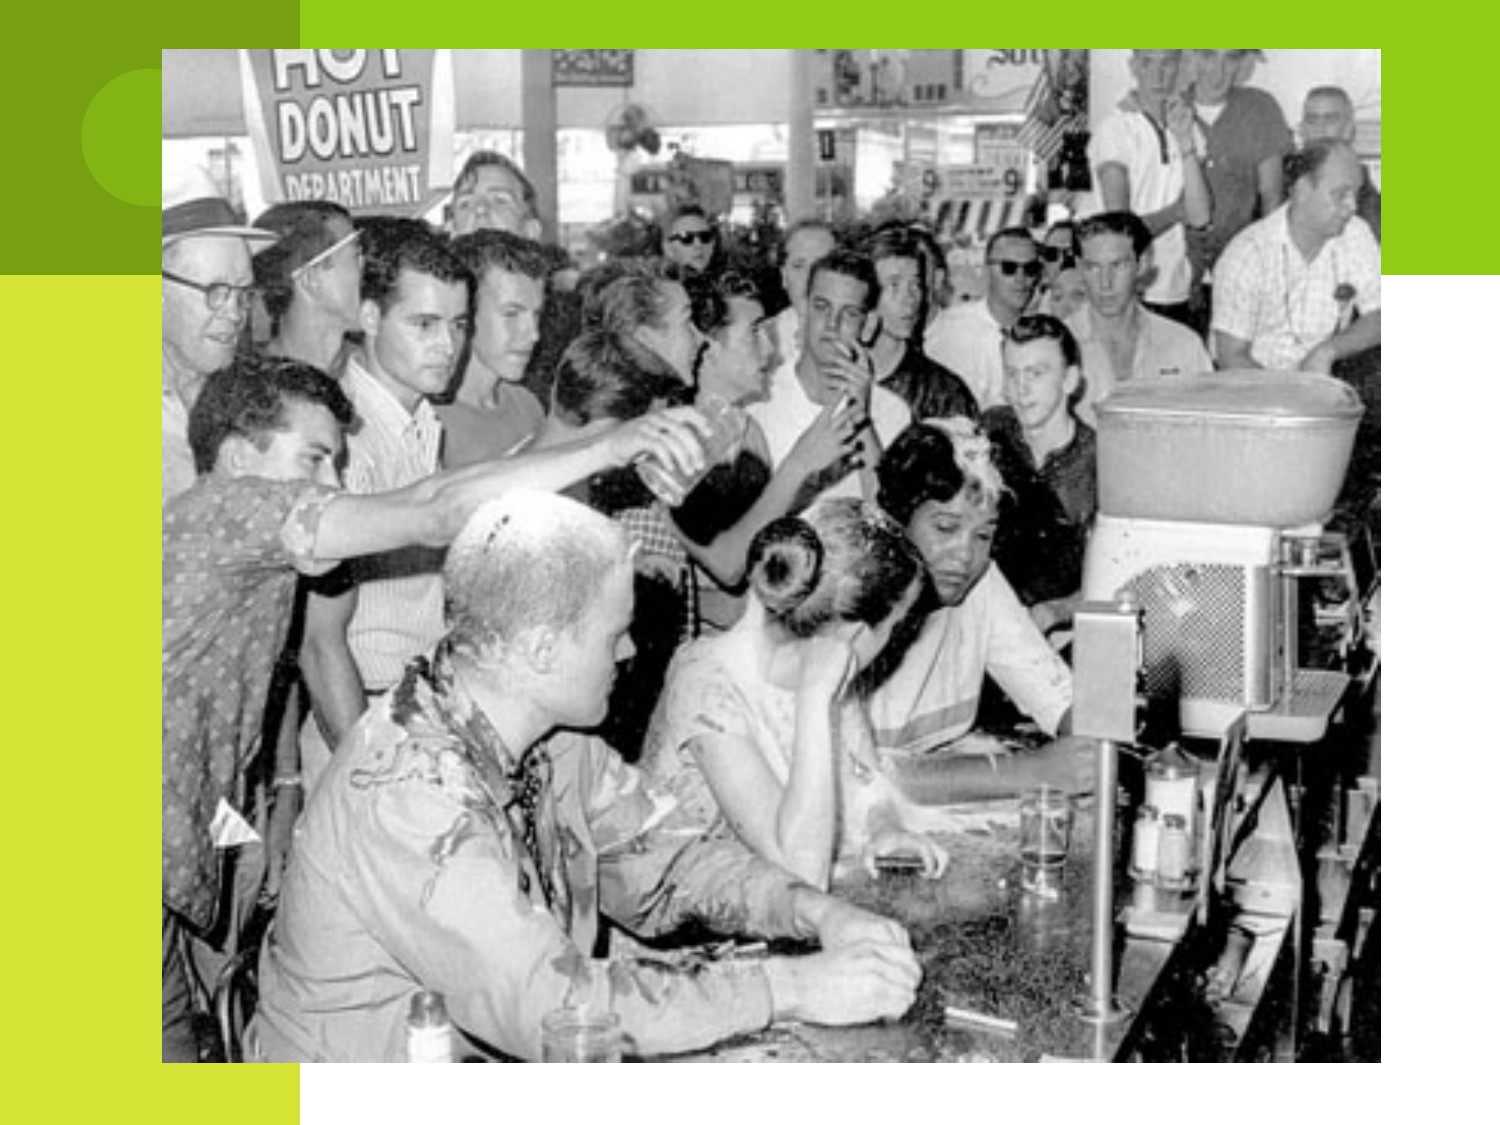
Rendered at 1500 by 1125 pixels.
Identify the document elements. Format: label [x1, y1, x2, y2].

picture [162, 49, 1381, 1063]
